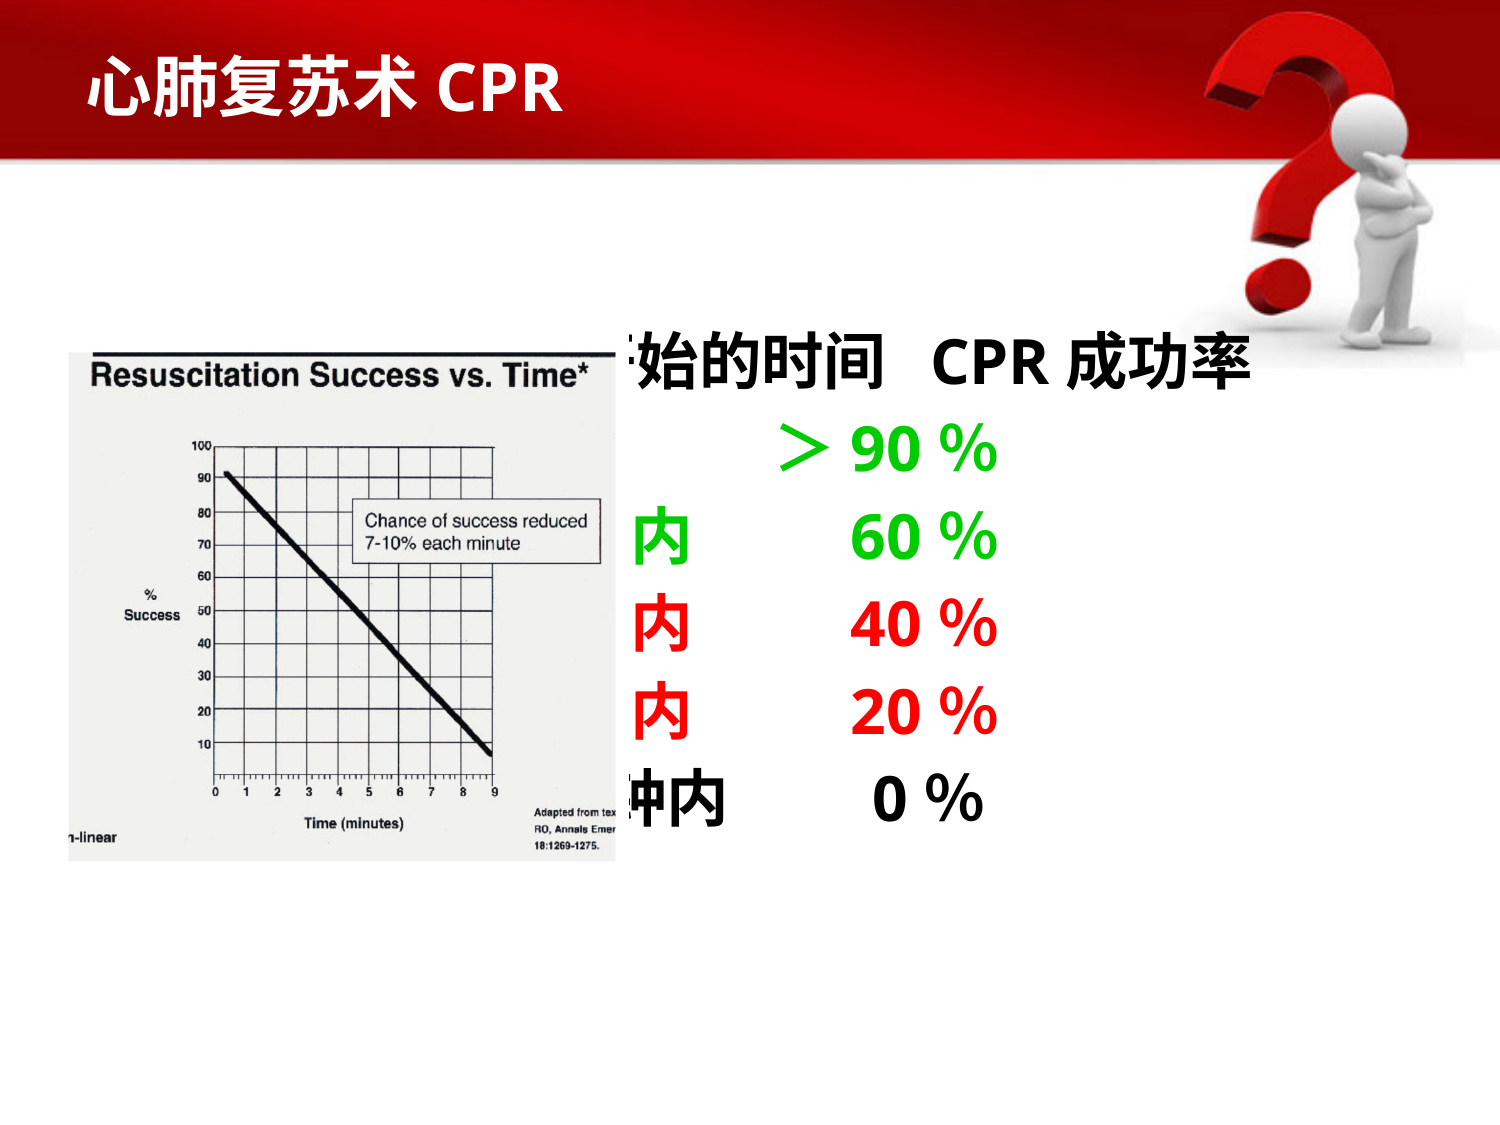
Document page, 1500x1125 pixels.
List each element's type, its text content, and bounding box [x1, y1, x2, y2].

text_box CPR开始的时间 CPR成功率 1分钟 ＞90％ 4分钟内 60％ 6分钟内 40％ 8分钟内 20％ 10分钟内 0％ [147, 231, 1494, 906]
picture [0, 0, 1500, 1125]
title 心肺复苏术CPR [70, 31, 1421, 139]
